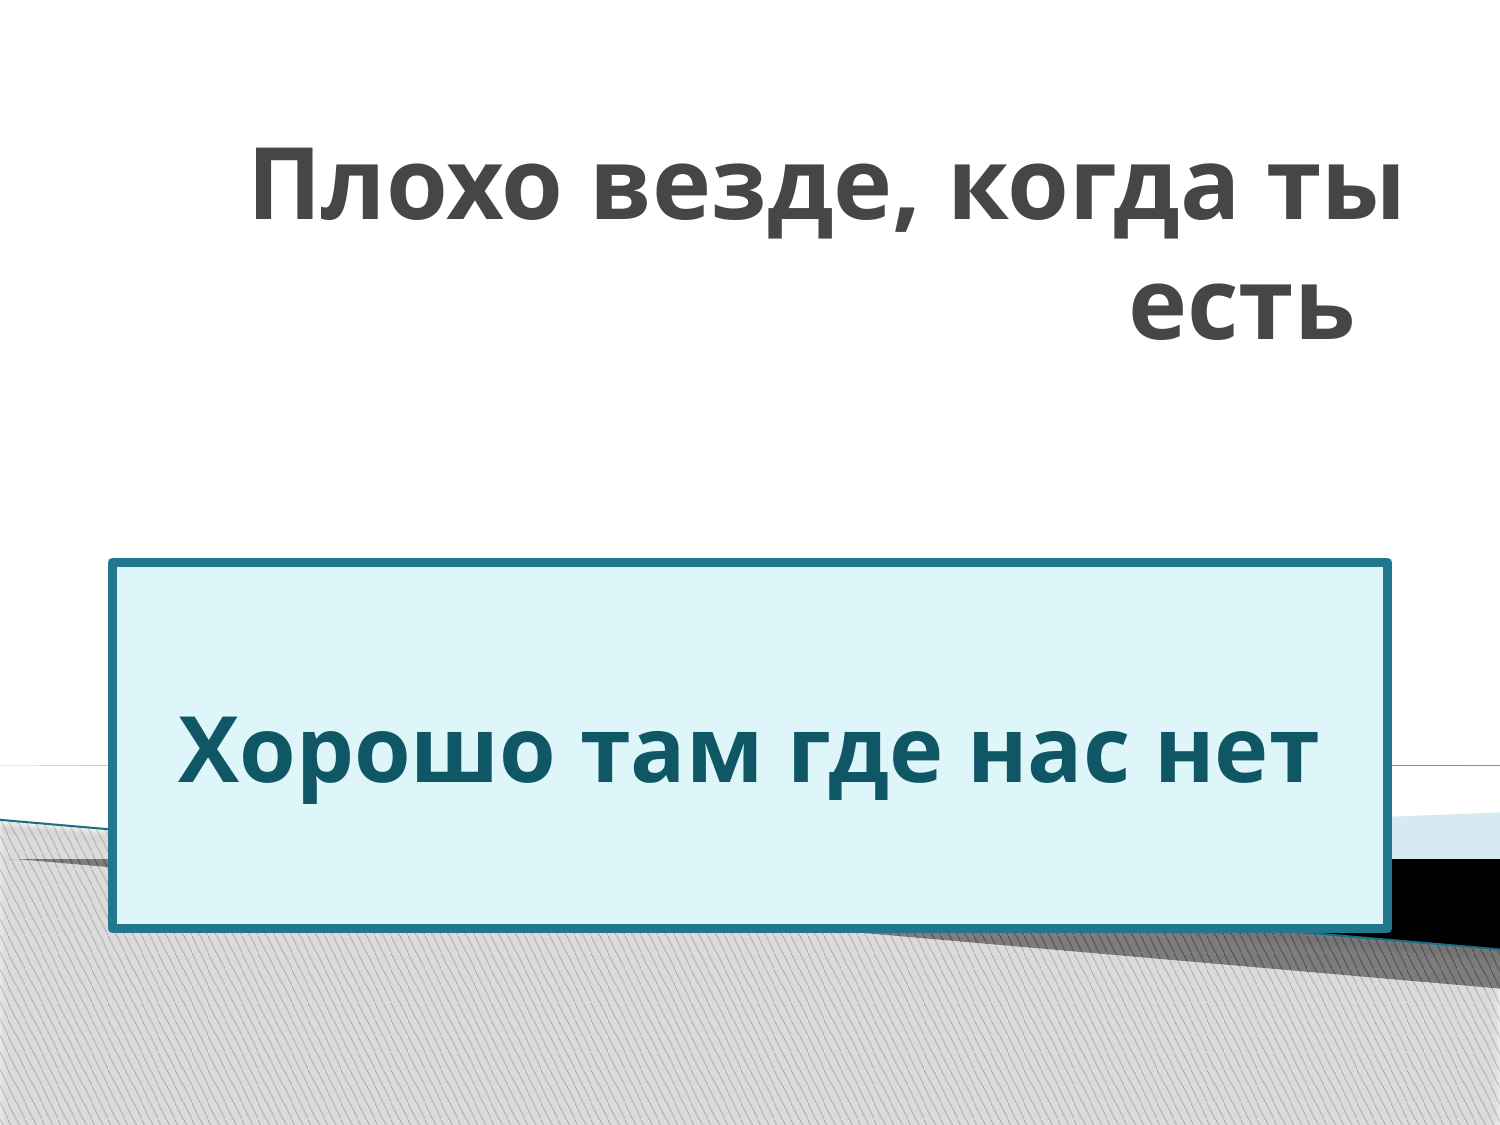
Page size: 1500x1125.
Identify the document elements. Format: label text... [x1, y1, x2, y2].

picture [863, 933, 1500, 989]
title Плохо везде, когда ты есть [147, 66, 1423, 367]
text_box Хорошо там где нас нет [108, 558, 1392, 933]
picture [5, 859, 108, 868]
